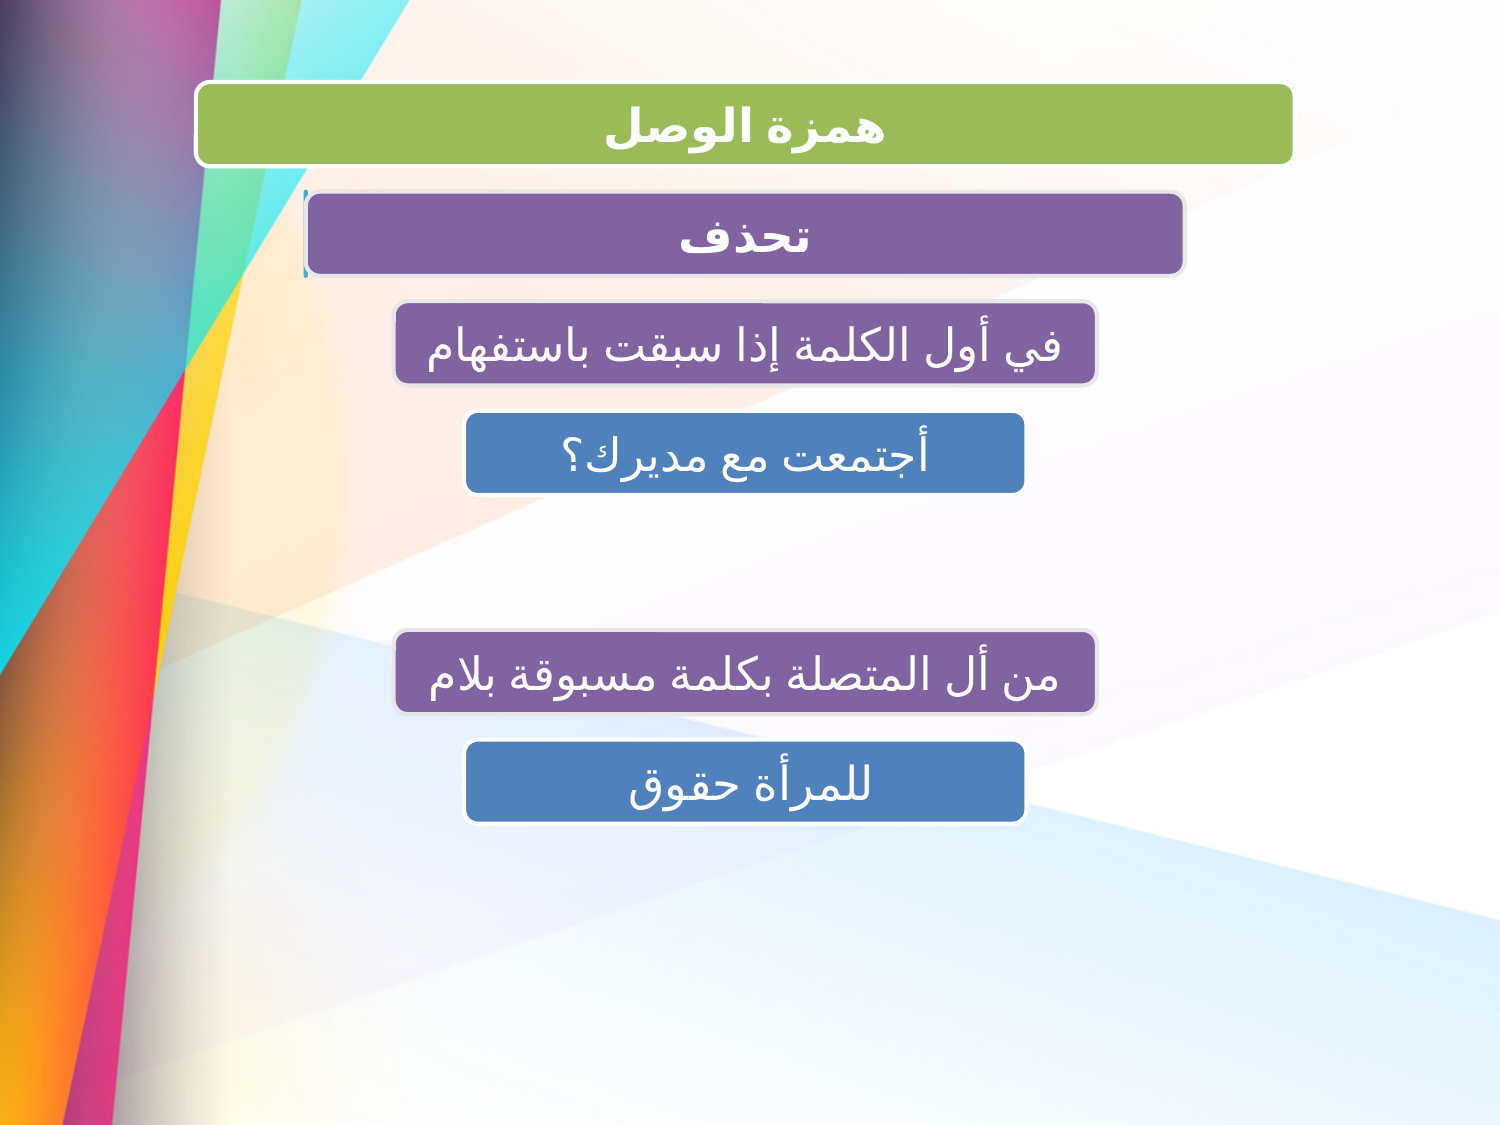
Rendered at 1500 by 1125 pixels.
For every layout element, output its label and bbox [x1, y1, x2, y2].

list [58, 81, 1433, 1044]
picture [0, 0, 1500, 1125]
